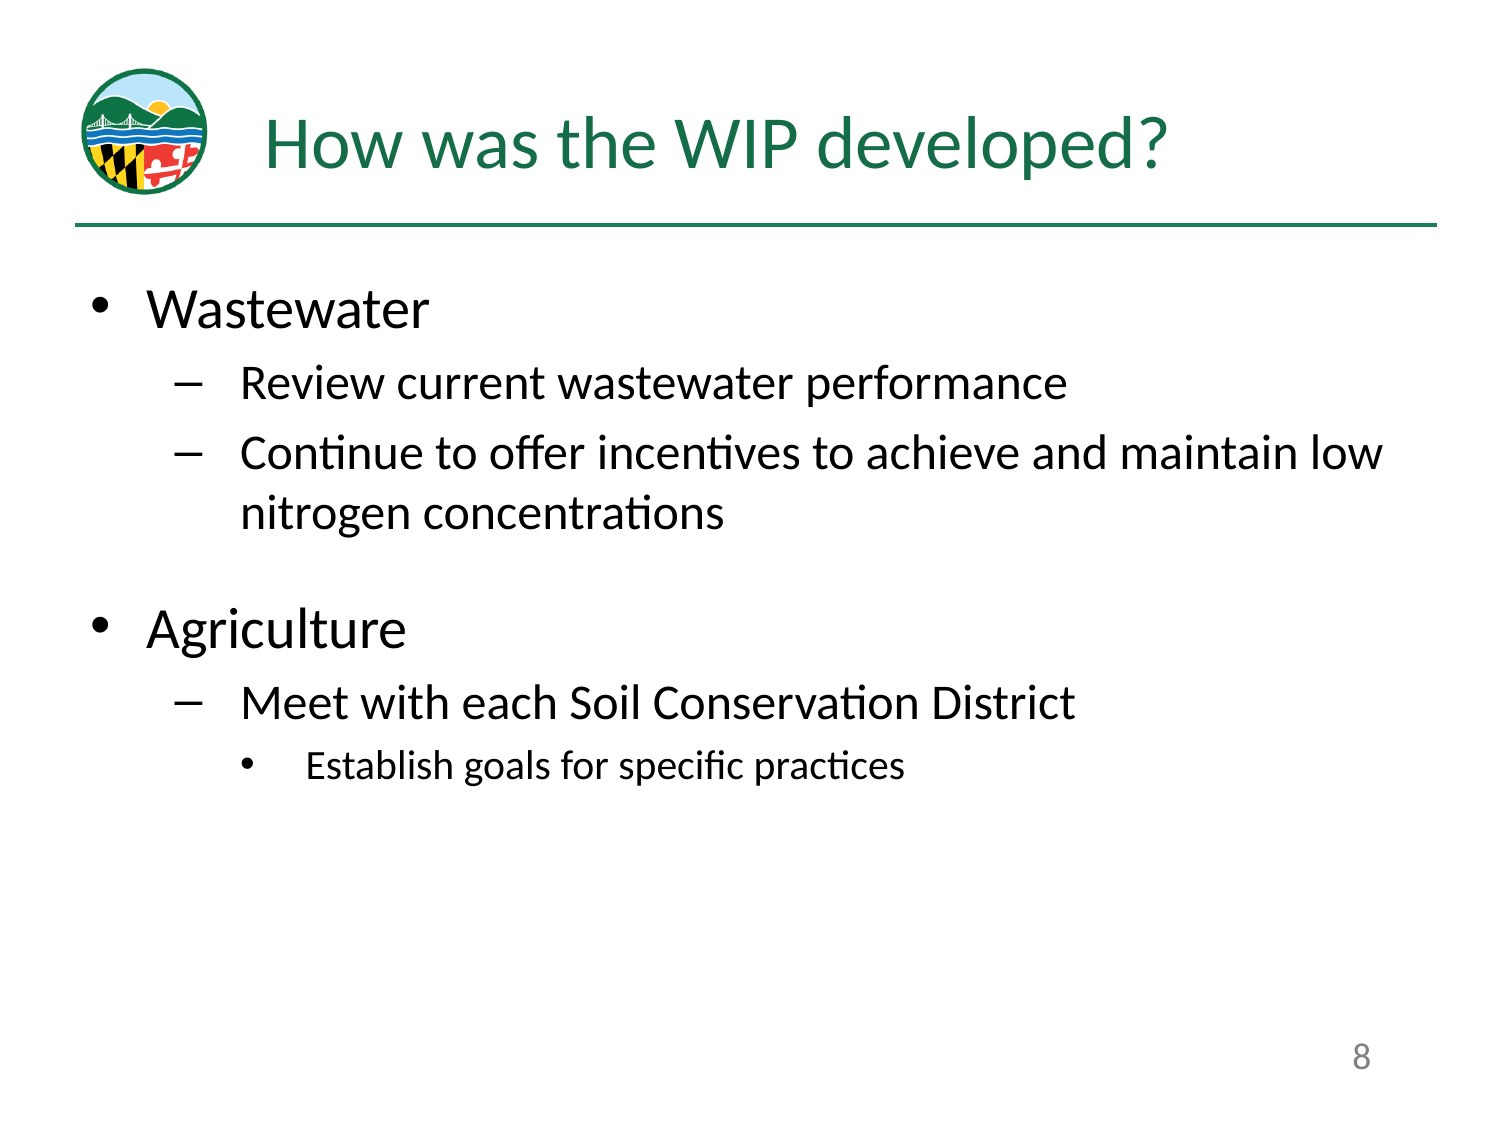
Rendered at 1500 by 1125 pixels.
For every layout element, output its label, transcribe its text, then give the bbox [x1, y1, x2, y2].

list Wastewater Review current wastewater performance Continue to offer incentives to achieve and maintain low nitrogen concentrations Agriculture Meet with each Soil Conservation District Establish goals for specific practices [75, 262, 1425, 1005]
title How was the WIP developed? [249, 45, 1425, 233]
picture [75, 62, 213, 200]
